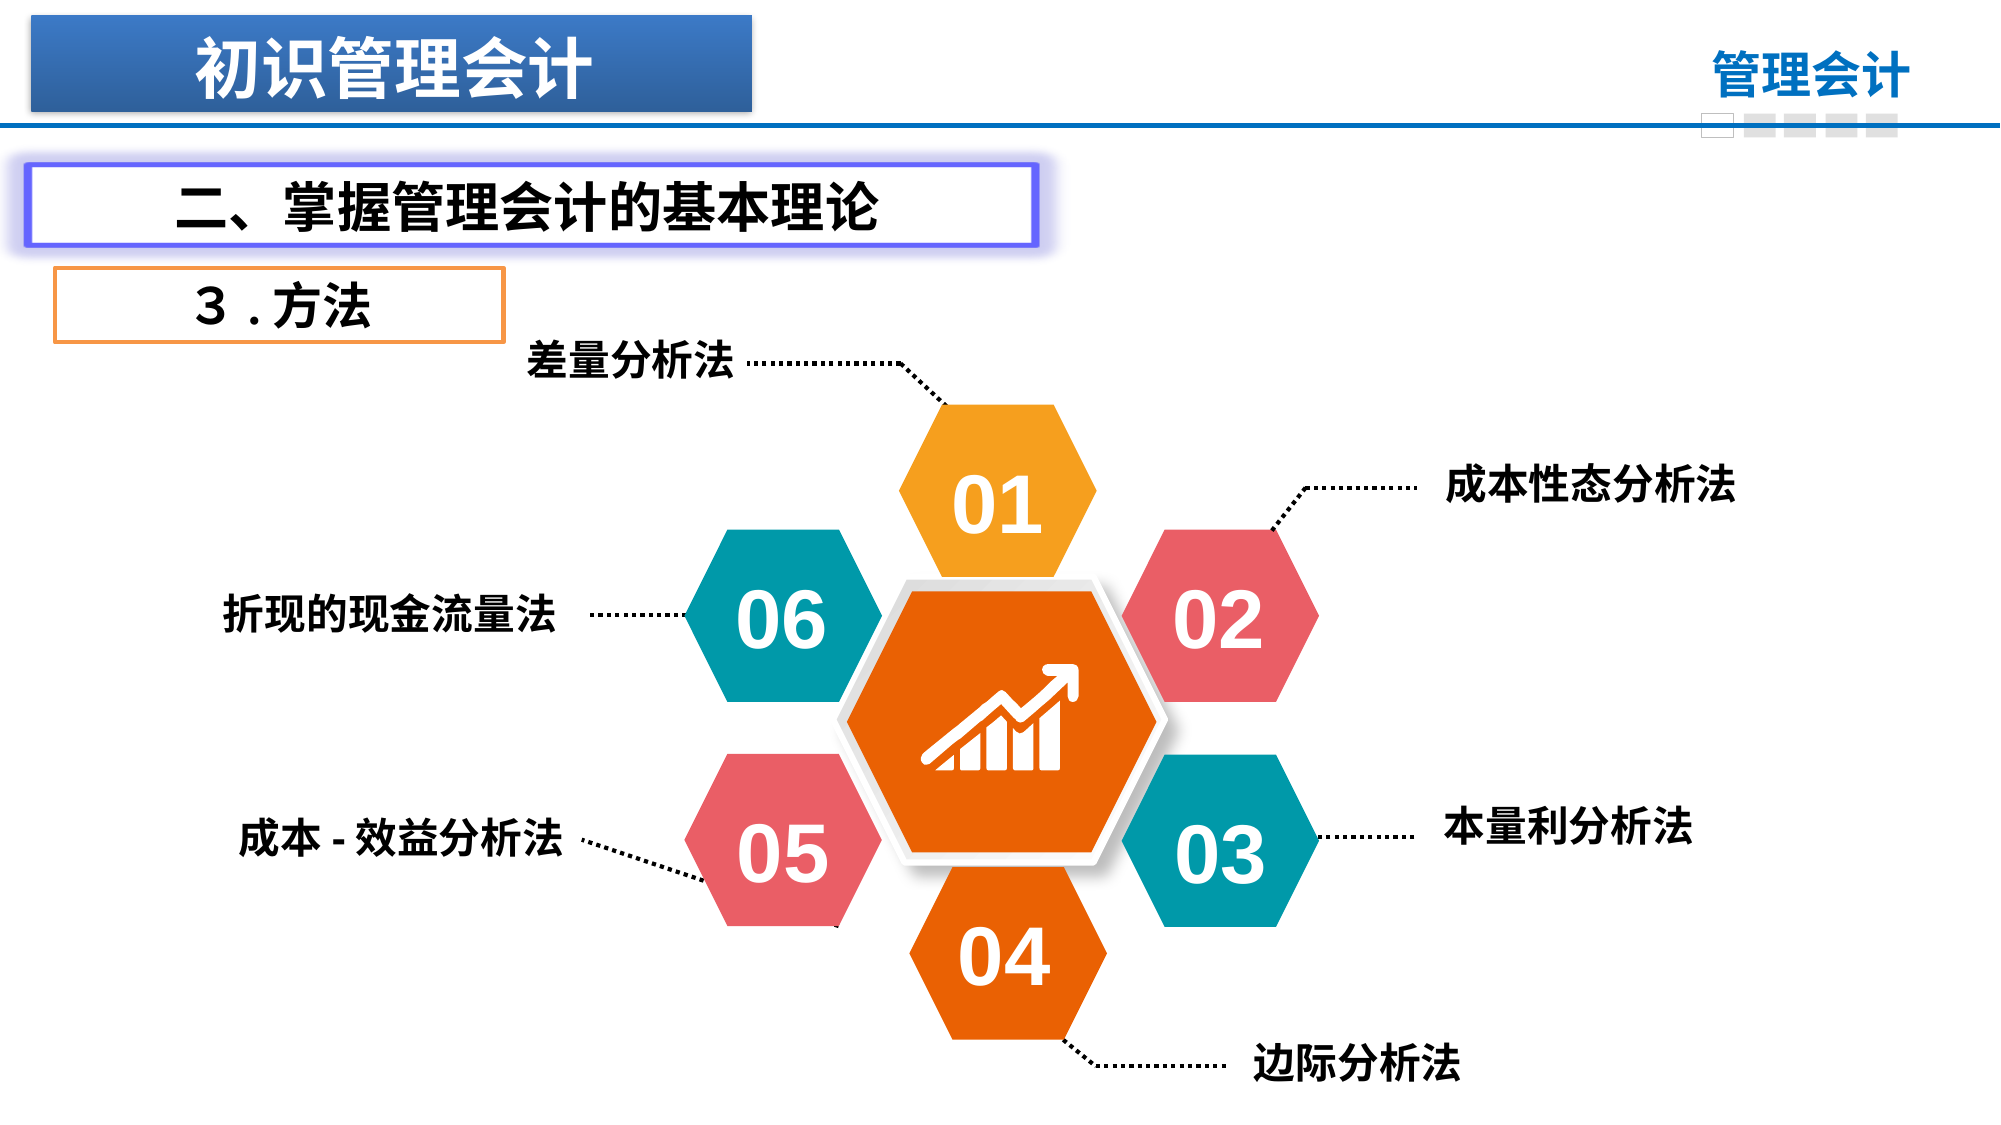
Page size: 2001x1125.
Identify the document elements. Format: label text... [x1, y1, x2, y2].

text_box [684, 753, 883, 927]
text_box [900, 860, 1098, 865]
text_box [846, 591, 1157, 853]
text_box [747, 362, 947, 407]
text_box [898, 404, 1097, 578]
text_box ３.方法 [53, 282, 506, 344]
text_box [1271, 487, 1418, 531]
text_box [1121, 529, 1320, 703]
text_box [1160, 712, 1167, 735]
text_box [31, 14, 753, 117]
text_box 边际分析法 [1238, 1028, 1478, 1094]
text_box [0, 136, 1082, 273]
text_box [831, 712, 841, 741]
text_box 折现的现金流量法 [207, 580, 572, 646]
text_box 成本-效益分析法 [223, 804, 580, 870]
text_box 差量分析法 [511, 326, 751, 392]
text_box [1092, 582, 1103, 589]
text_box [684, 529, 883, 703]
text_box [1056, 1034, 1226, 1067]
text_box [909, 866, 1108, 1040]
text_box 本量利分析法 [1428, 792, 1710, 858]
text_box 成本性态分析法 [1430, 450, 1753, 516]
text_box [1121, 754, 1320, 928]
